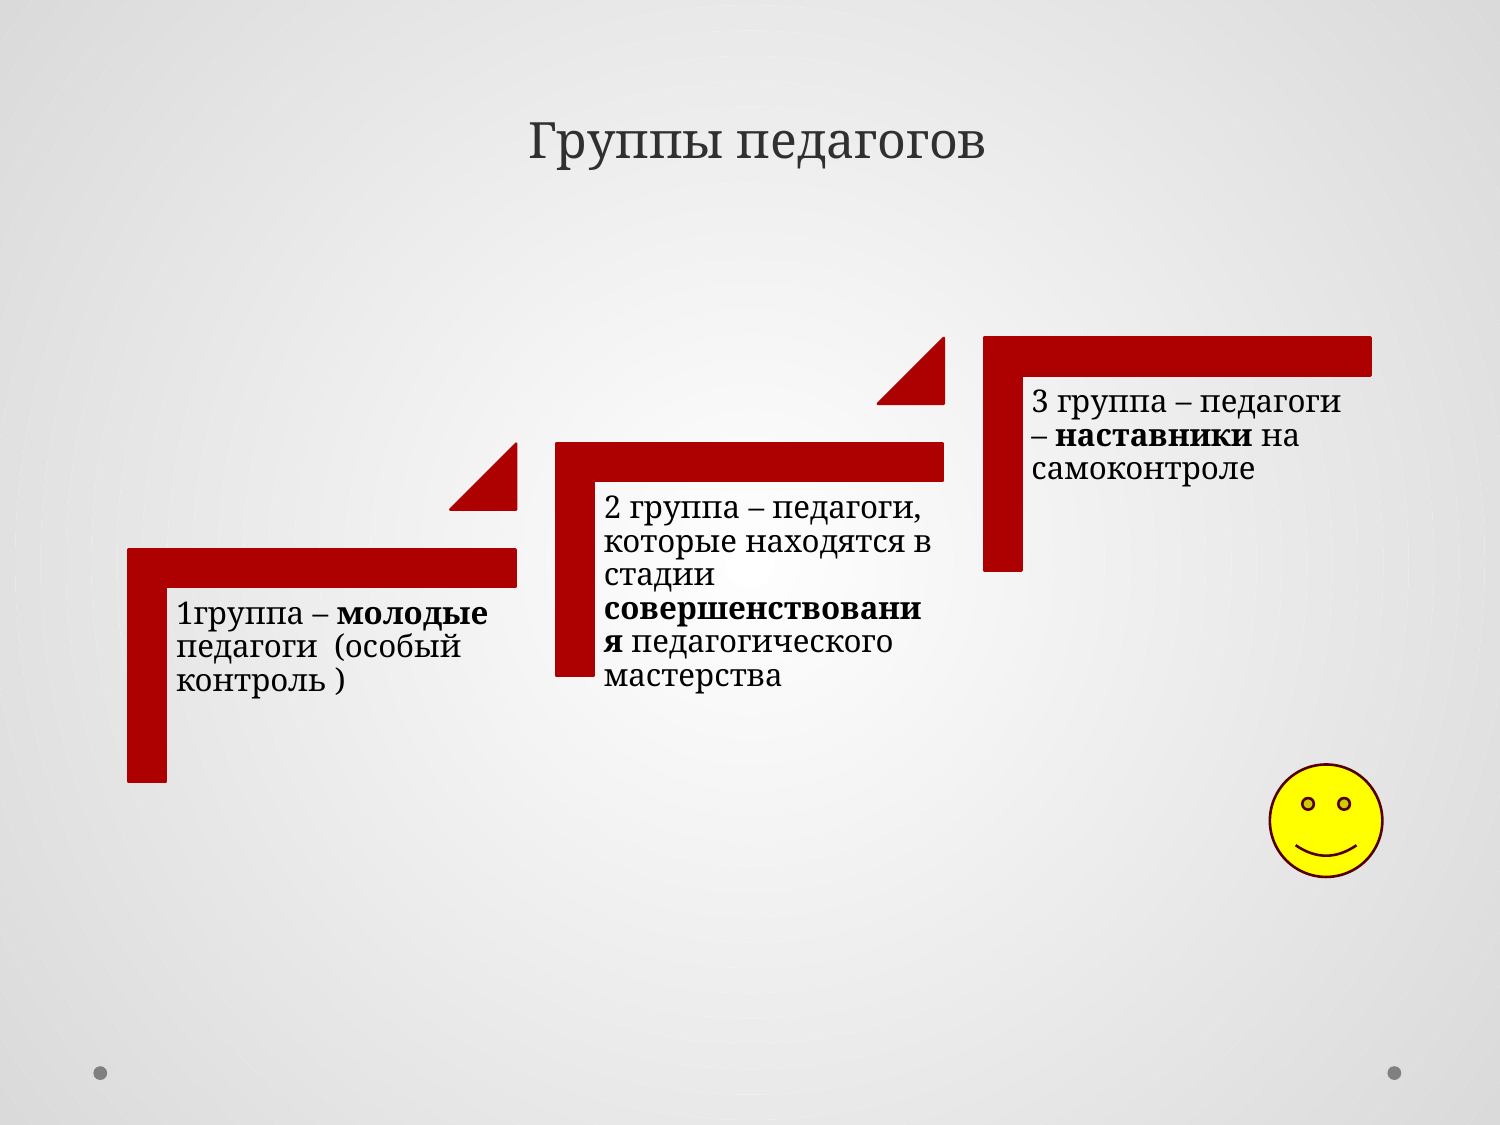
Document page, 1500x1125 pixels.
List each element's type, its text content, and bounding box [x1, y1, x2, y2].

title Группы педагогов [83, 91, 1434, 176]
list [74, 337, 1426, 895]
